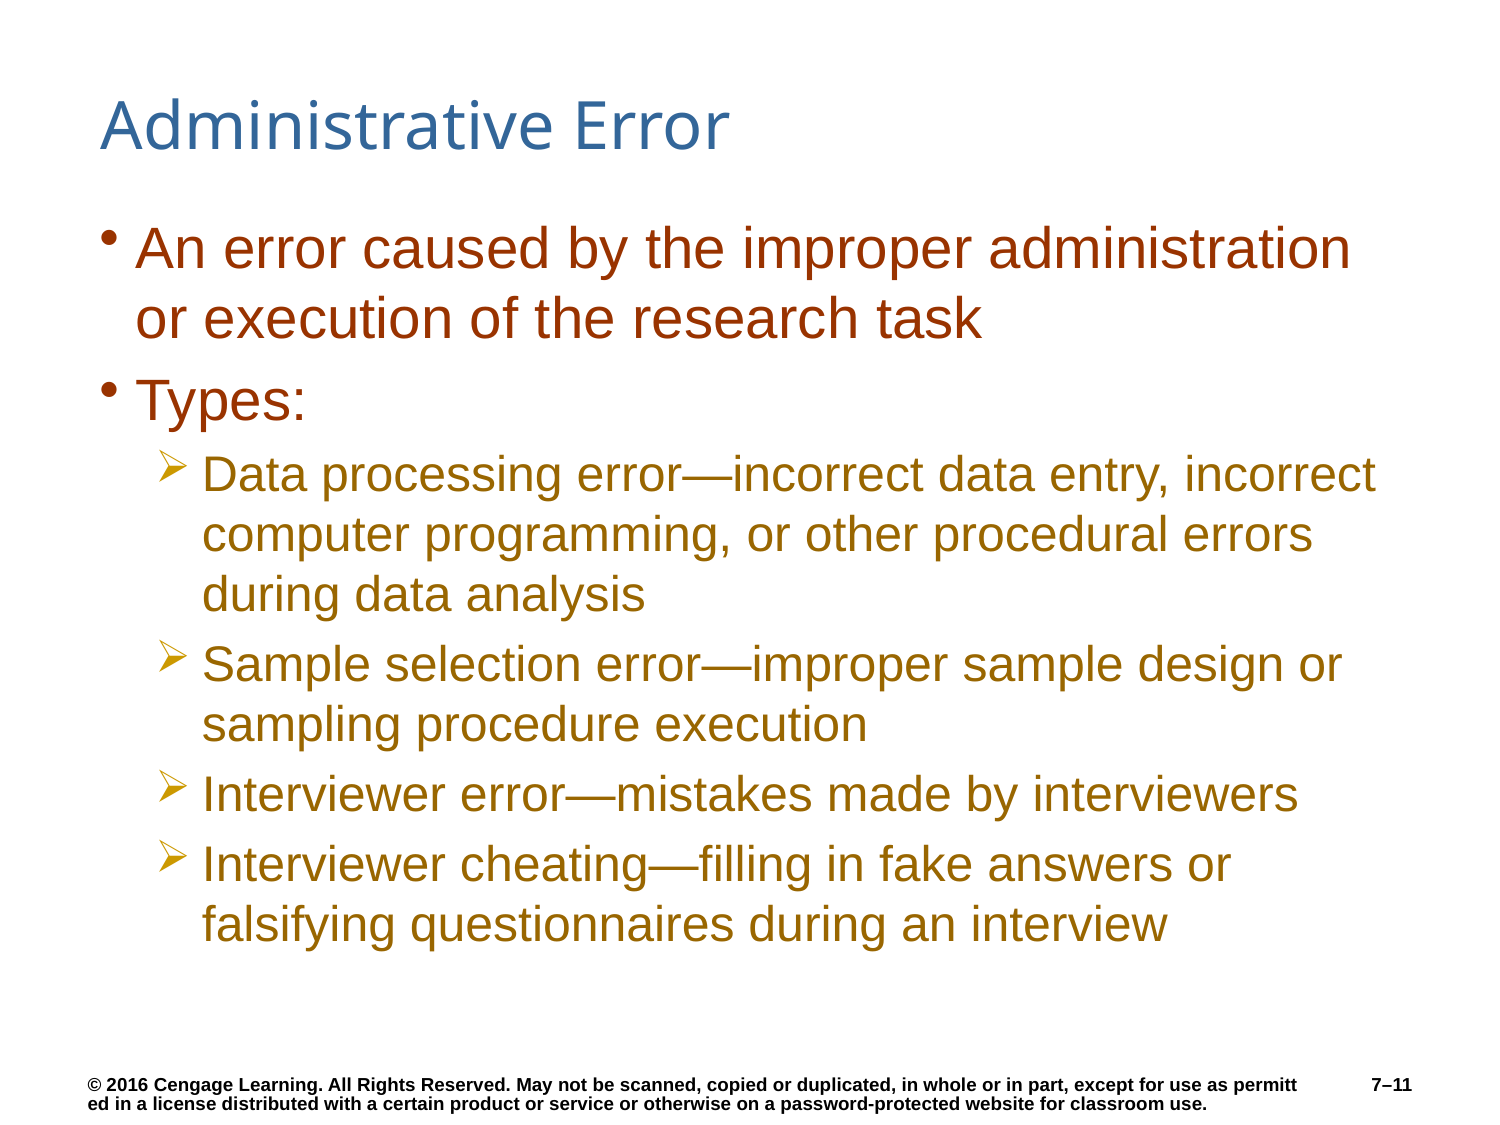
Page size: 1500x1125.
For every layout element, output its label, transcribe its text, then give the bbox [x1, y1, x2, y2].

title Administrative Error [85, 75, 1411, 171]
slide_number 7–11 [1050, 1042, 1413, 1103]
footer © 2016 Cengage Learning. All Rights Reserved. May not be scanned, copied or duplicated, in whole or in part, except for use as permitted in a license distributed with a certain product or service or otherwise on a password-protected website for classroom use. [87, 1057, 1050, 1103]
list An error caused by the improper administration or execution of the research task Types: Data processing error—incorrect data entry, incorrect computer programming, or other procedural errors during data analysis Sample selection error—improper sample design or sampling procedure execution Interviewer error—mistakes made by interviewers Interviewer cheating—filling in fake answers or falsifying questionnaires during an interview [84, 202, 1414, 1013]
